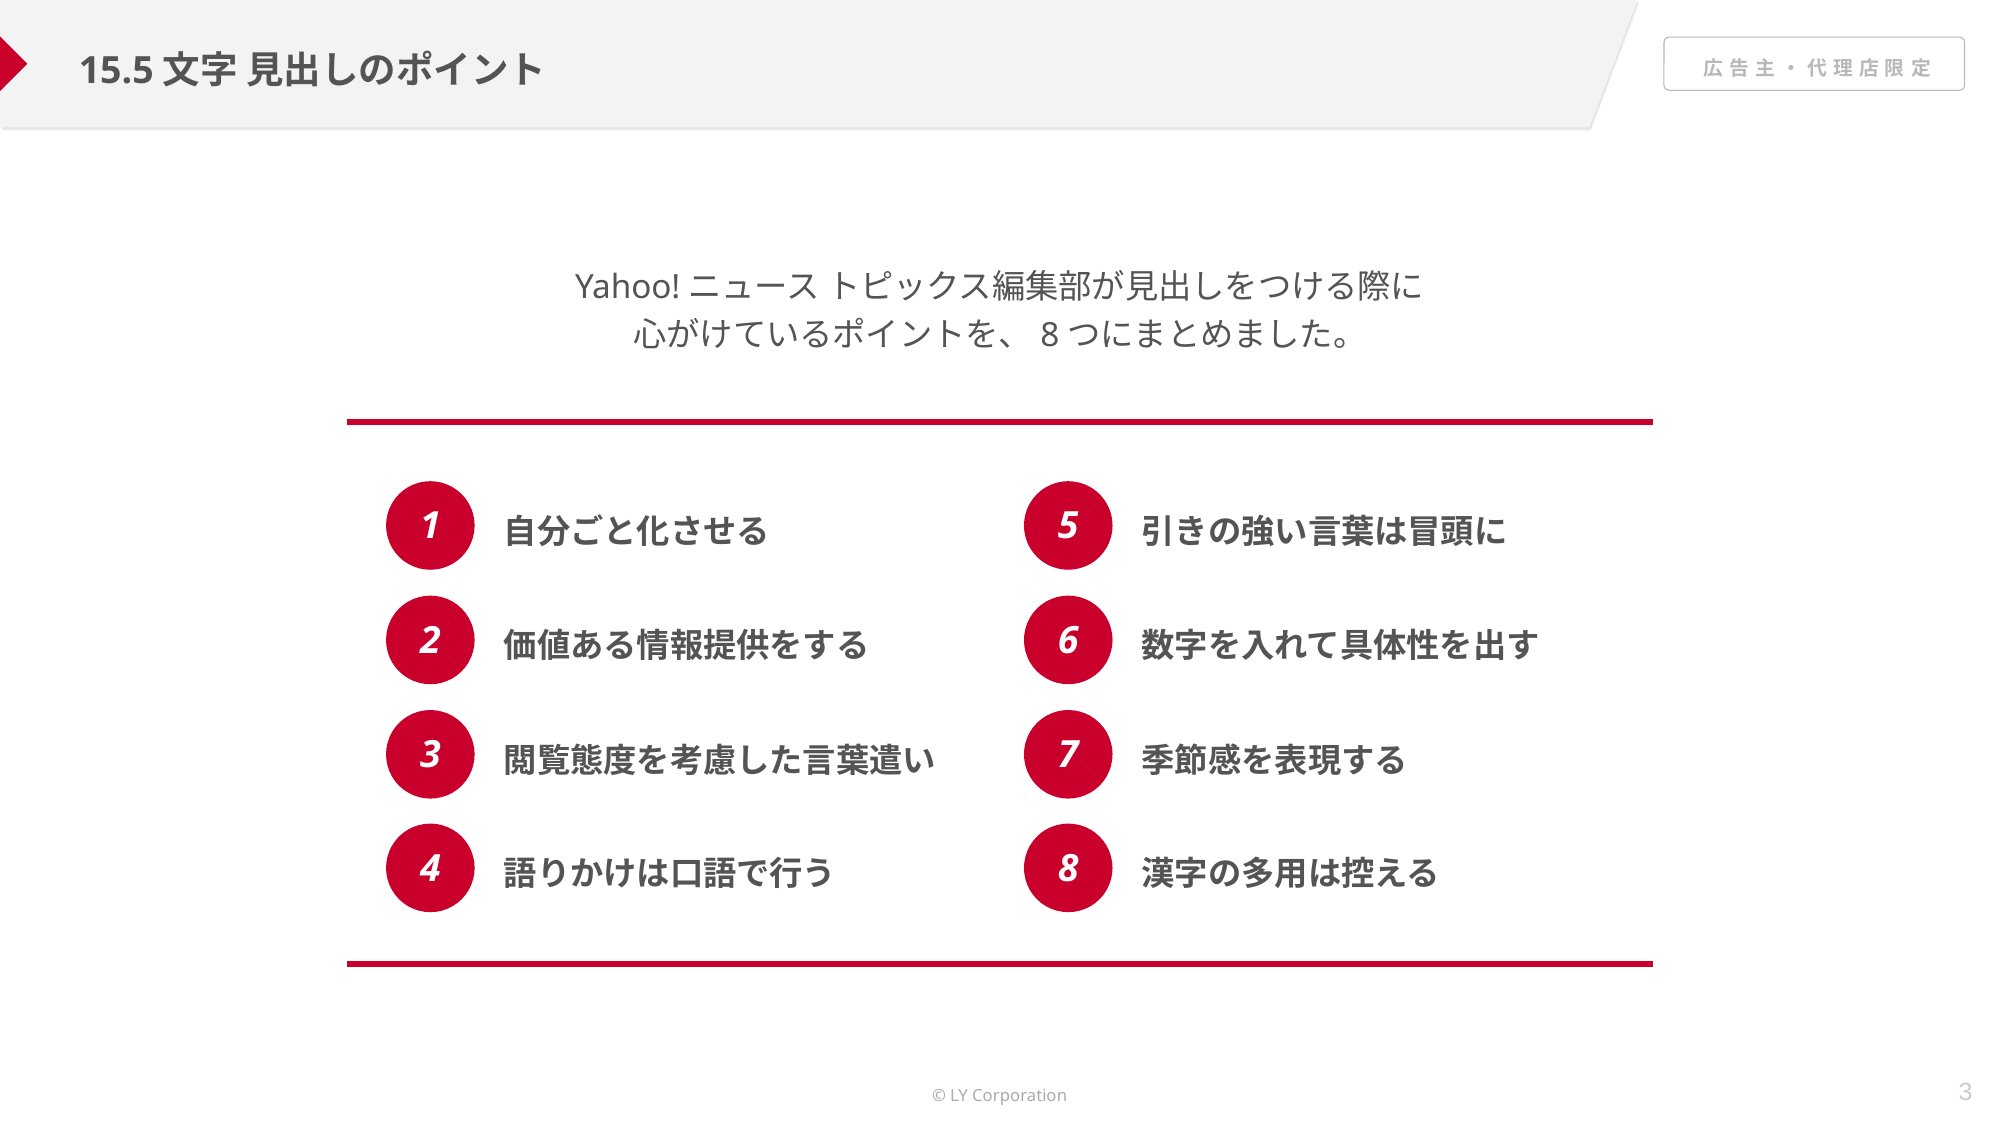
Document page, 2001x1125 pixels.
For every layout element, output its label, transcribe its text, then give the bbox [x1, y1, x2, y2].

text_box 季節感を表現する [1141, 710, 1604, 799]
text_box 語りかけは口語で行う [503, 823, 966, 913]
text_box 5 [1021, 479, 1115, 572]
text_box 4 [383, 821, 477, 915]
text_box 価値ある情報提供をする [503, 595, 966, 685]
text_box 7 [1021, 707, 1115, 801]
text_box 3 [383, 707, 477, 801]
text_box Yahoo!ニュース トピックス編集部が見出しをつける際に 心がけているポイントを、8つにまとめました。 [346, 257, 1654, 354]
text_box 6 [1021, 593, 1115, 687]
text_box 引きの強い言葉は冒頭に [1141, 481, 1604, 570]
text_box 2 [383, 593, 477, 687]
text_box 1 [383, 479, 477, 572]
text_box 数字を入れて具体性を出す [1141, 595, 1604, 685]
list 15.5文字 見出しのポイント [78, 41, 1497, 97]
text_box 閲覧態度を考慮した言葉遣い [503, 710, 966, 799]
text_box 漢字の多用は控える [1141, 823, 1604, 913]
text_box 8 [1021, 821, 1115, 915]
text_box 自分ごと化させる [503, 481, 966, 570]
